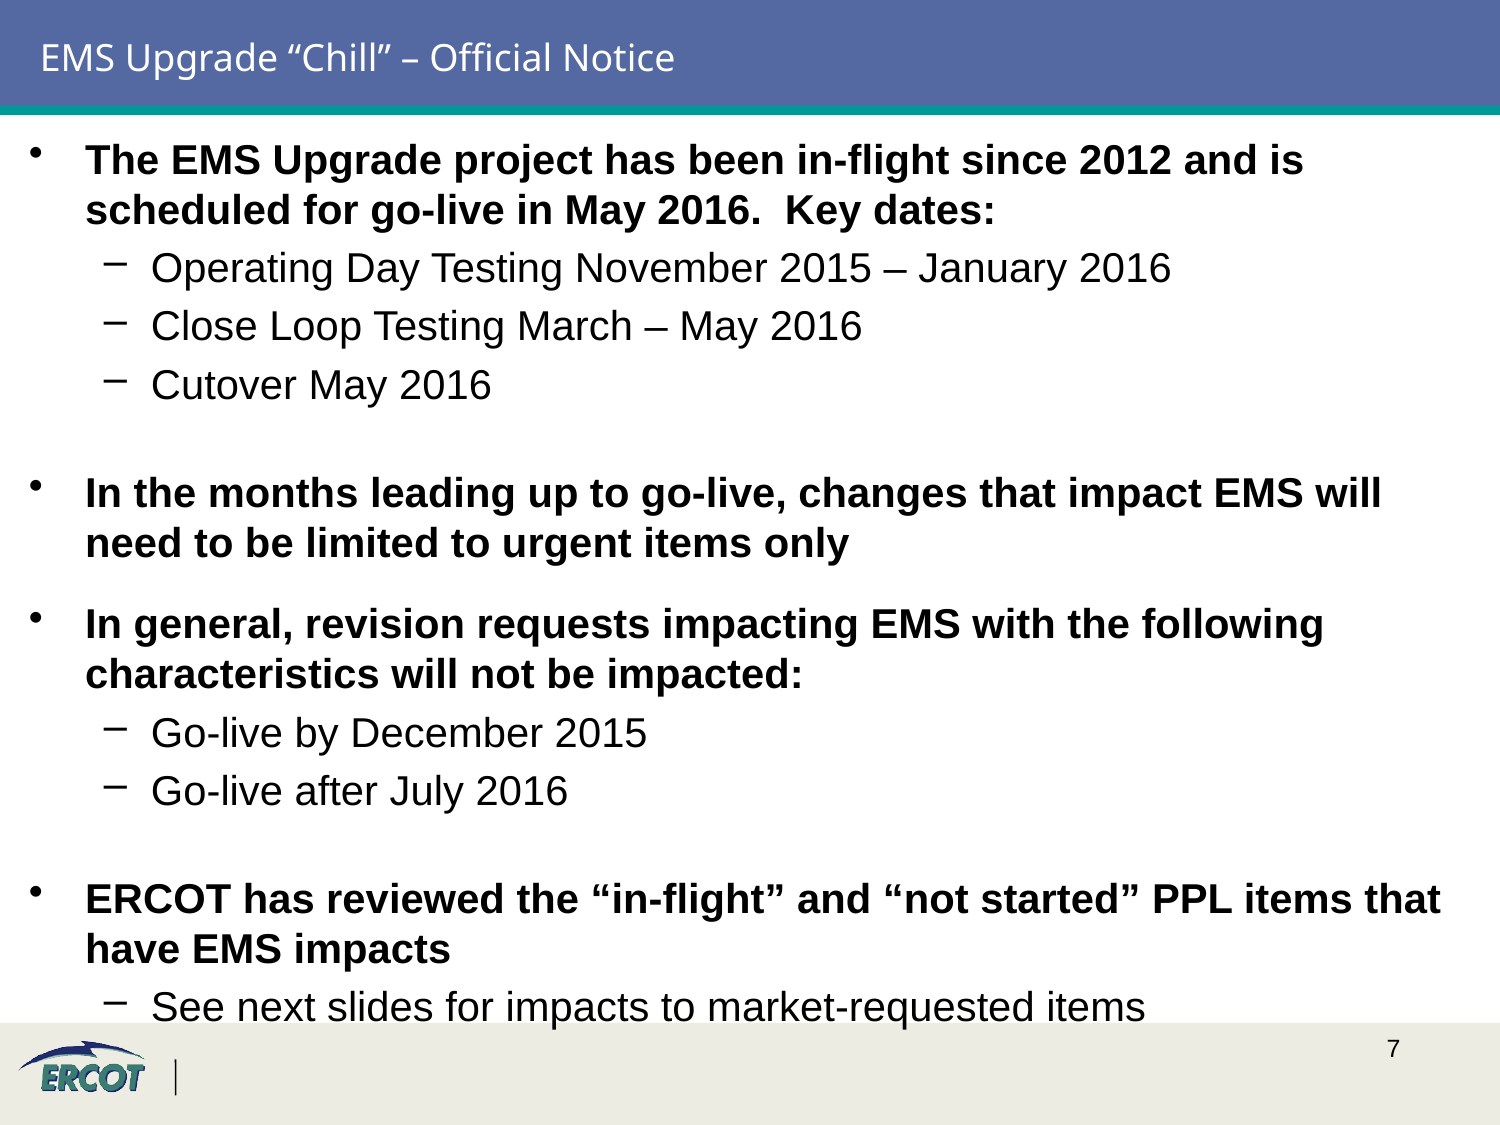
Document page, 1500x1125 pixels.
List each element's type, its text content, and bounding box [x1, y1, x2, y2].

title EMS Upgrade “Chill” – Official Notice [24, 0, 1175, 113]
list The EMS Upgrade project has been in-flight since 2012 and is scheduled for go-live in May 2016. Key dates: Operating Day Testing November 2015 – January 2016 Close Loop Testing March – May 2016 Cutover May 2016 In the months leading up to go-live, changes that impact EMS will need to be limited to urgent items only In general, revision requests impacting EMS with the following characteristics will not be impacted: Go-live by December 2015 Go-live after July 2016 ERCOT has reviewed the “in-flight” and “not started” PPL items that have EMS impacts See next slides for impacts to market-requested items [13, 125, 1489, 1025]
picture [10, 1031, 151, 1111]
